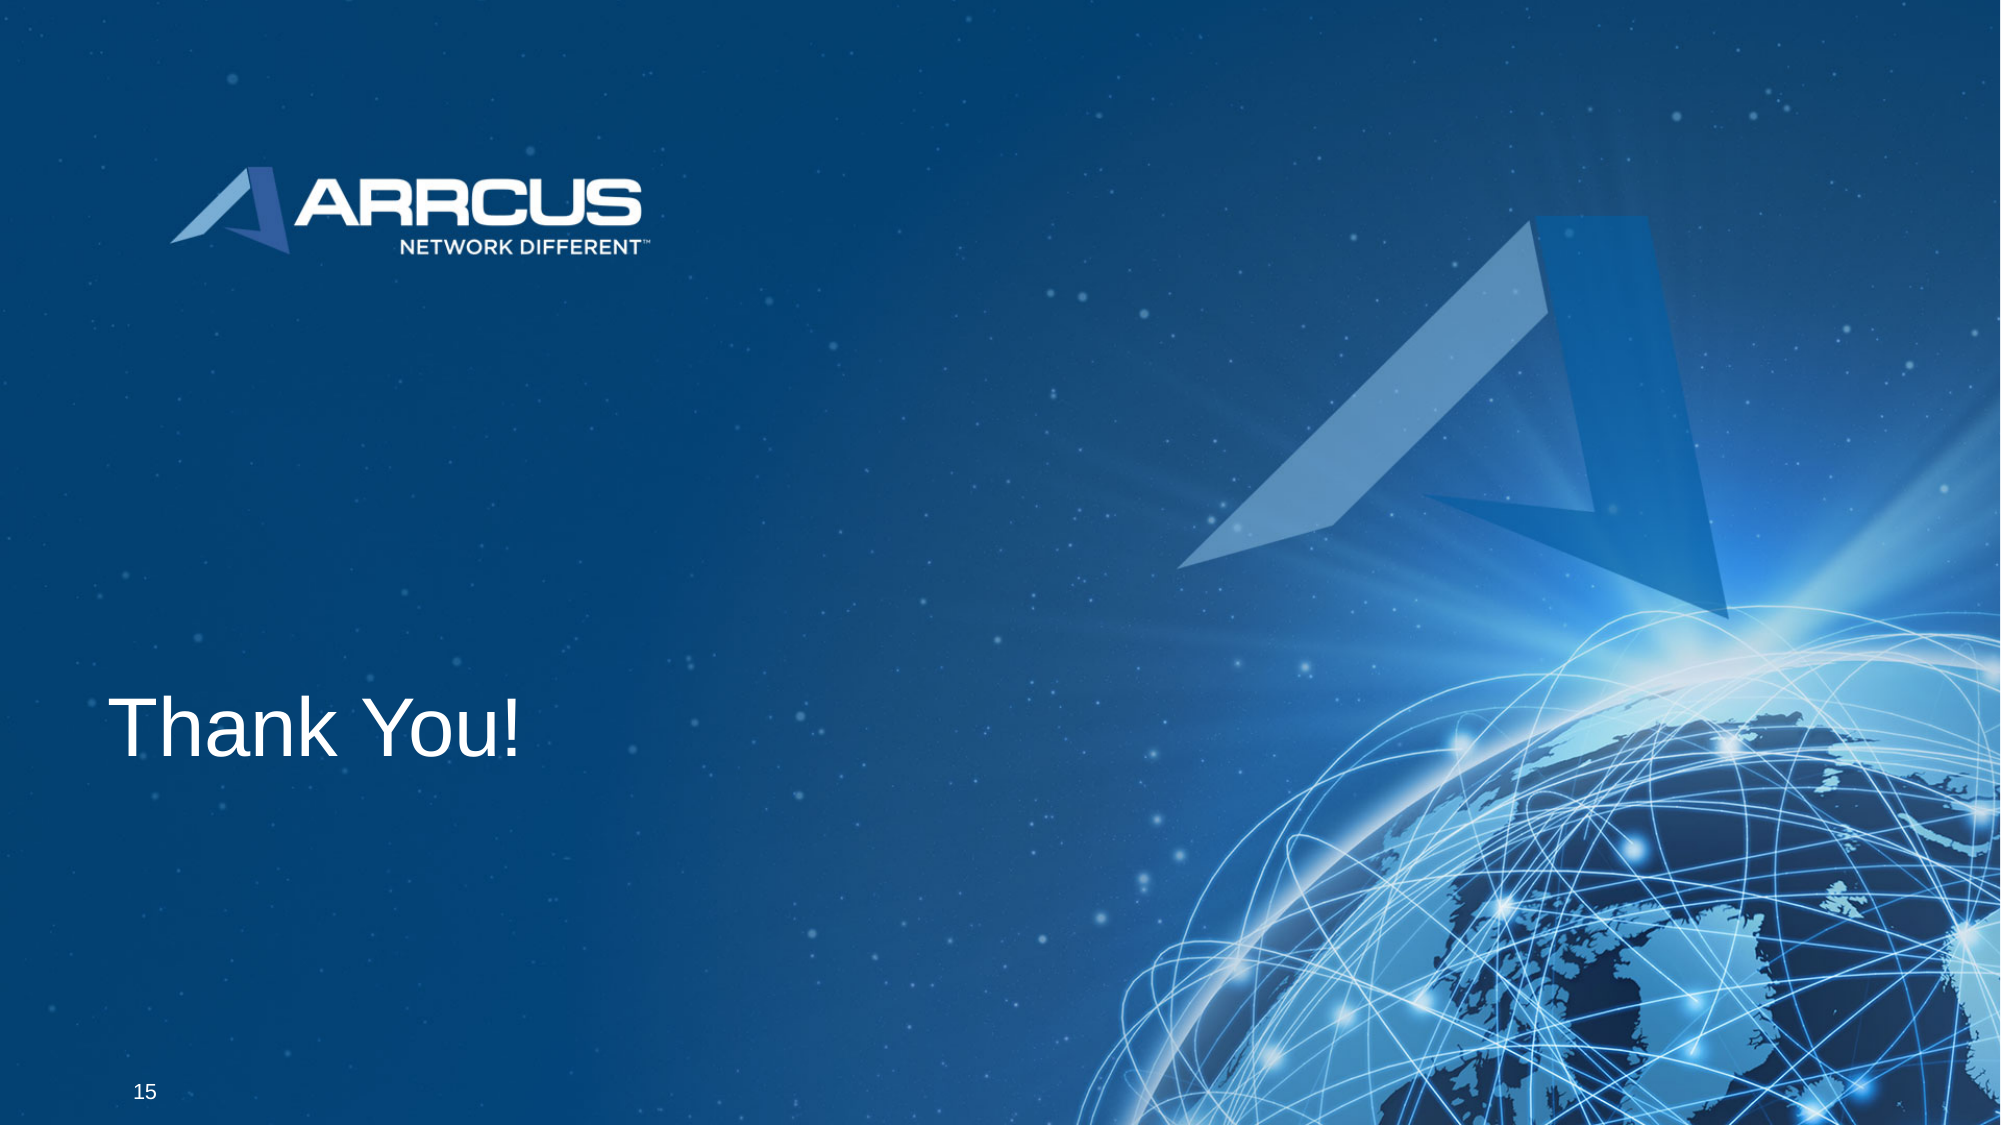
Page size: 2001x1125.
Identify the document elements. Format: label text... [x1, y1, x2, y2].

picture [0, 0, 2001, 1125]
slide_number 15 [95, 1060, 173, 1121]
title Thank You! [99, 530, 1694, 782]
